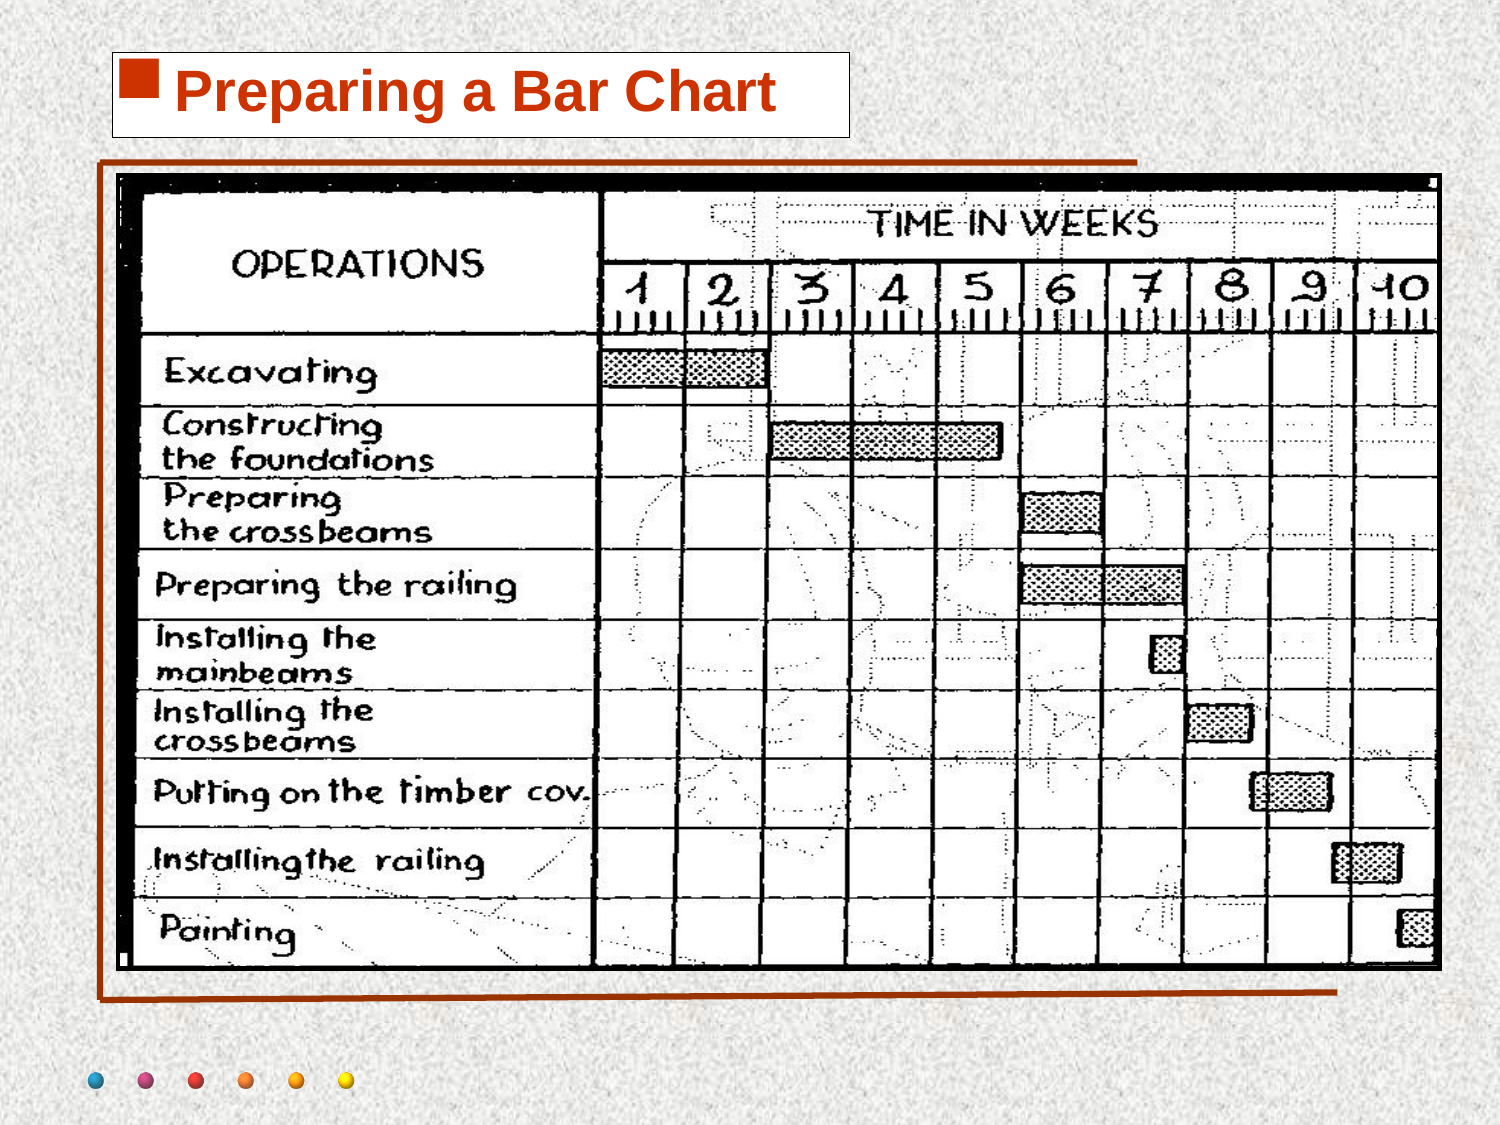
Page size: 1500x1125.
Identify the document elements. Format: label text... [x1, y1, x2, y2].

title Preparing a Bar Chart [112, 52, 850, 138]
picture [0, 0, 1500, 1125]
